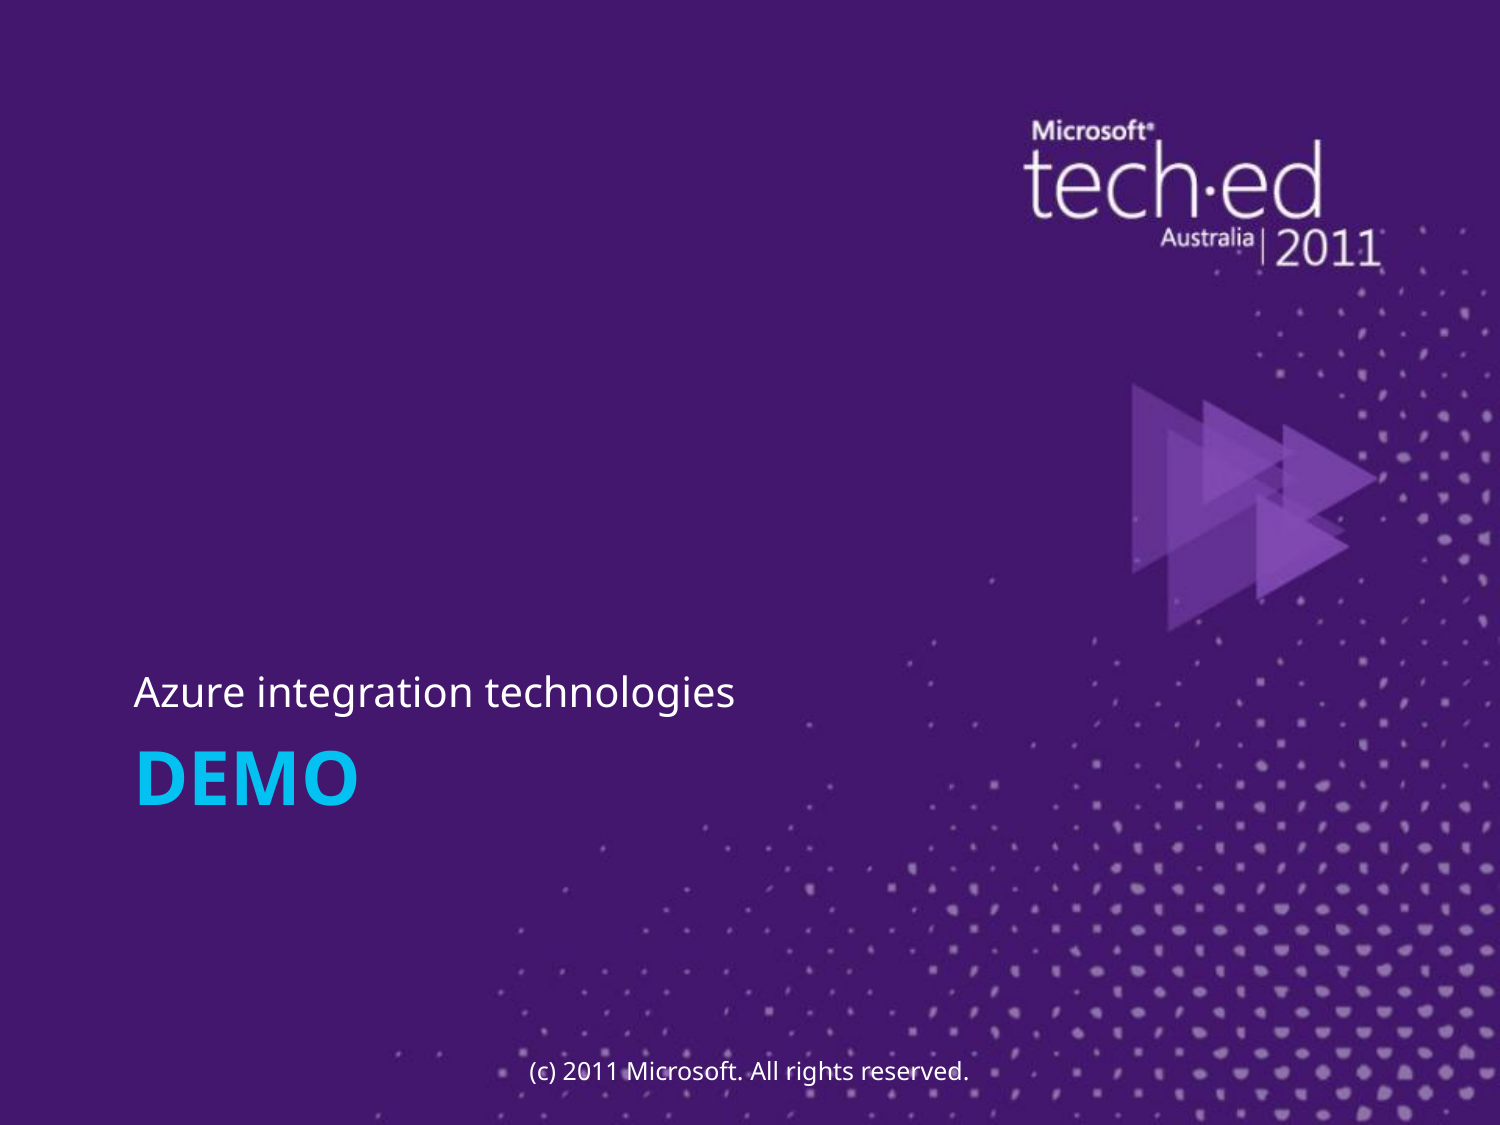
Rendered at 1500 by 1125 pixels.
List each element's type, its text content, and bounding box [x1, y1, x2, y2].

footer (c) 2011 Microsoft. All rights reserved. [512, 1042, 988, 1103]
list Azure integration technologies [118, 476, 1394, 723]
title DEMO [118, 723, 1394, 947]
picture [0, 0, 1500, 1125]
